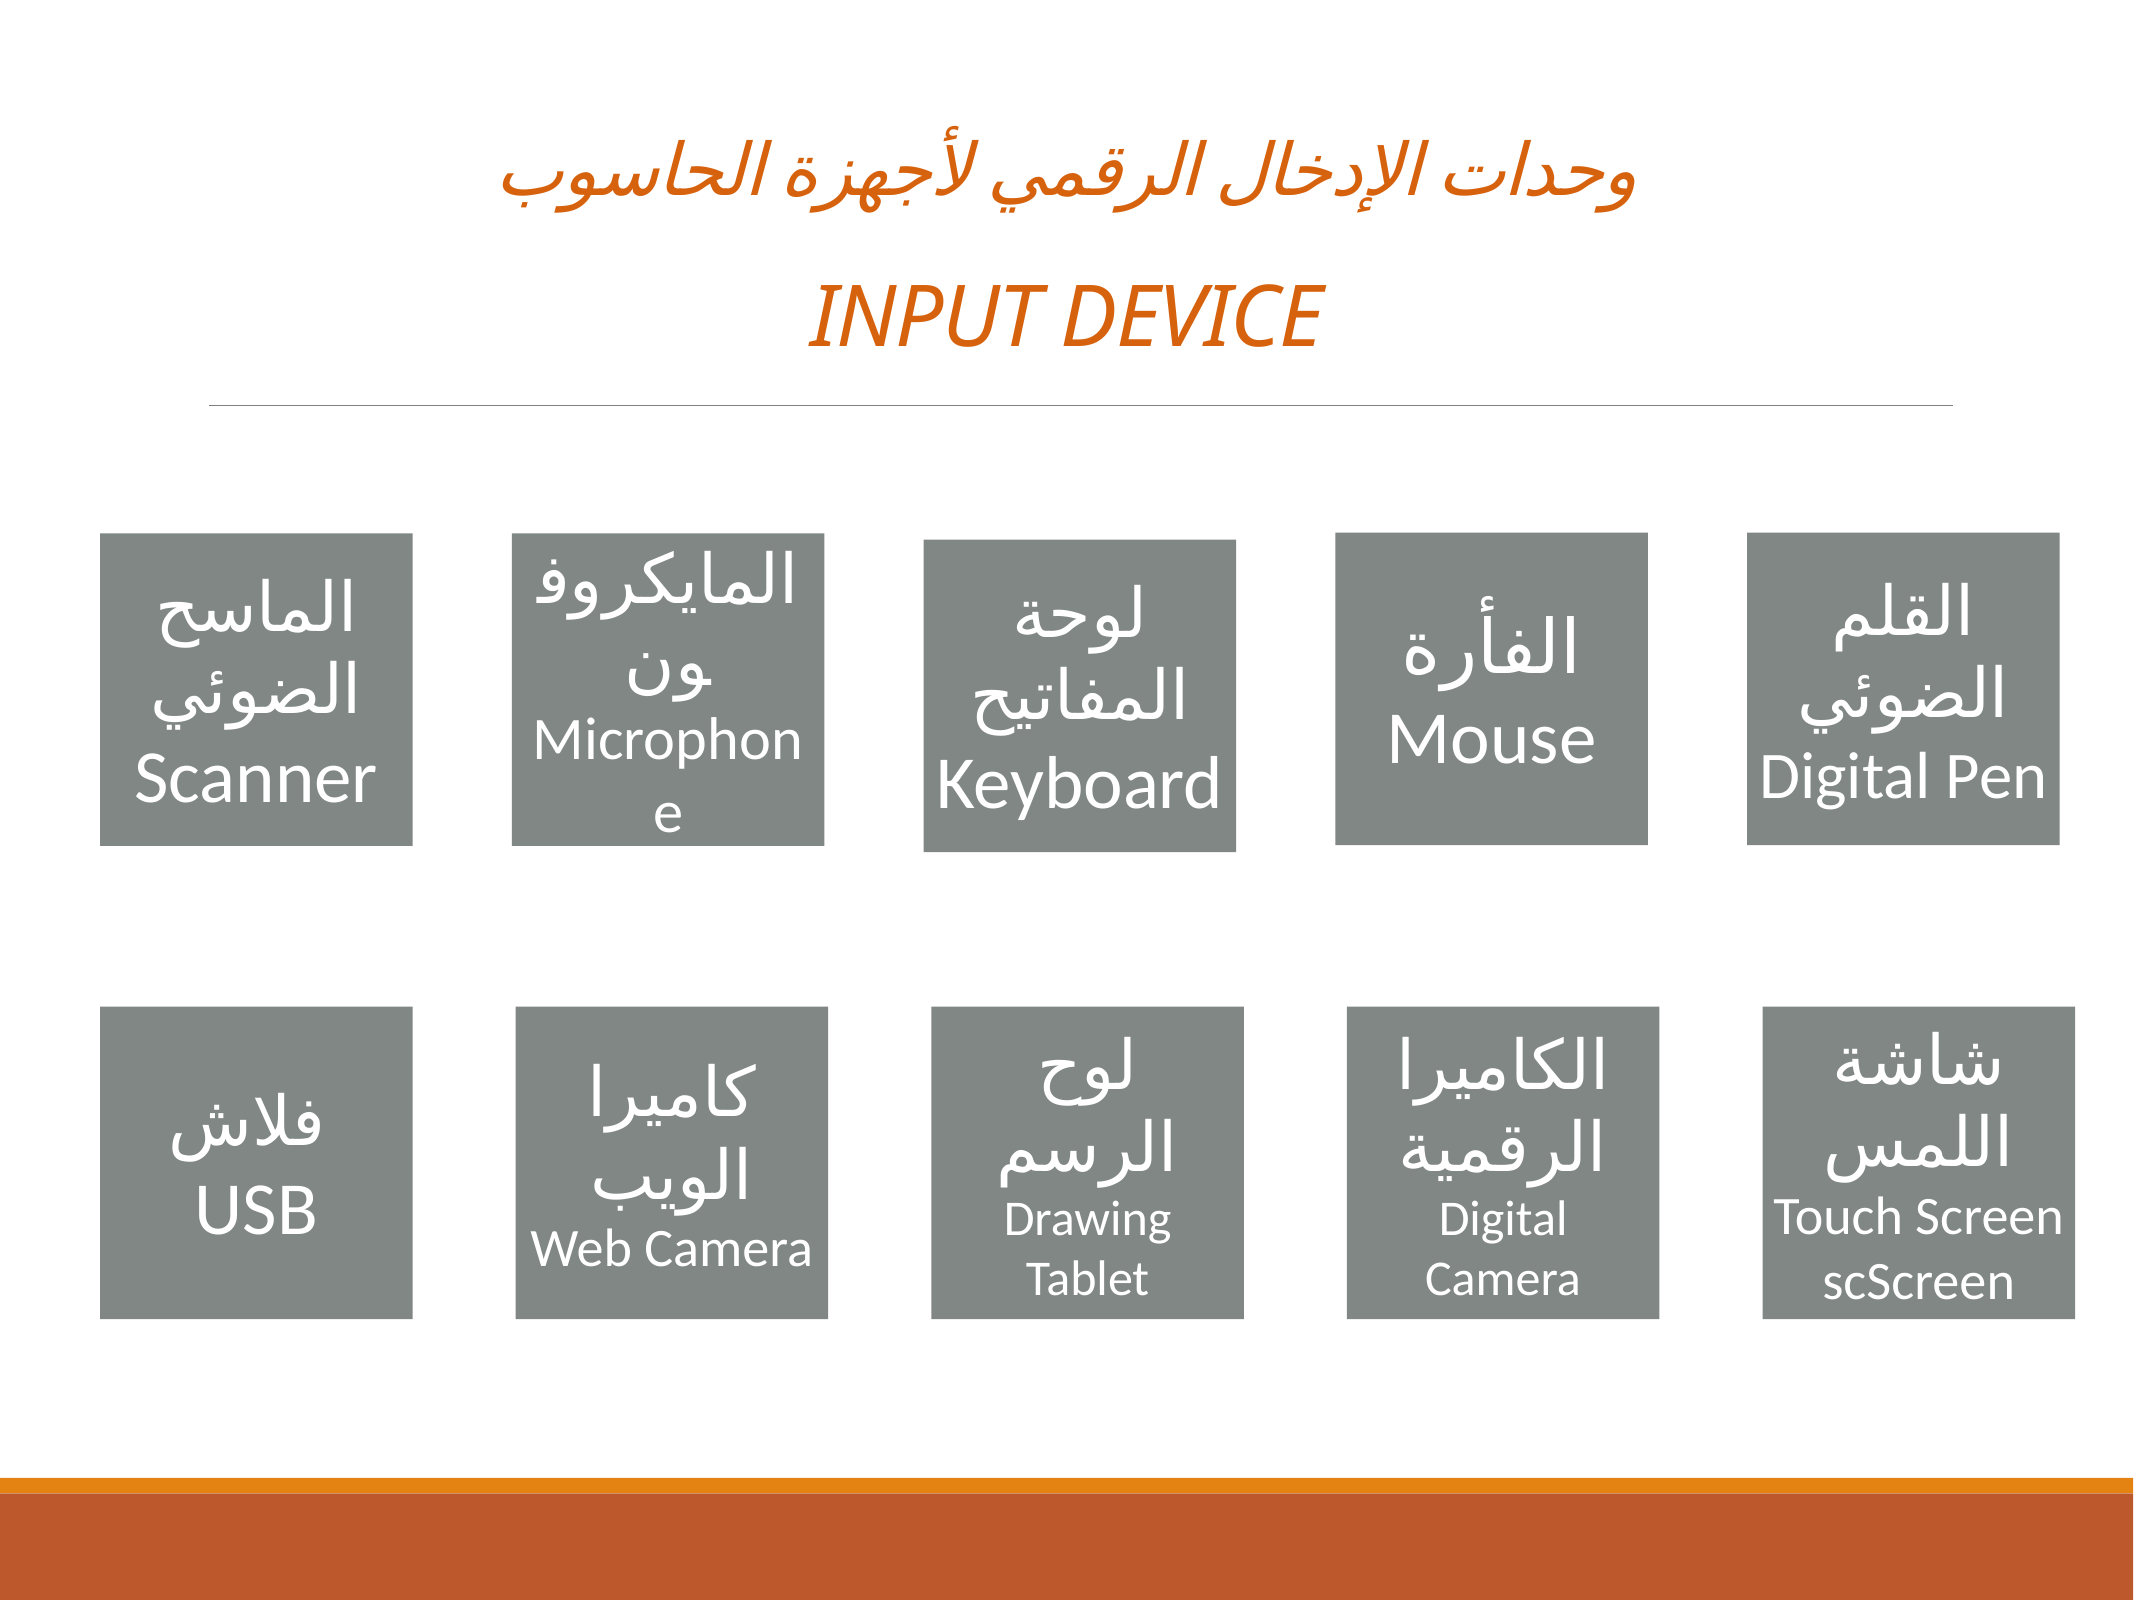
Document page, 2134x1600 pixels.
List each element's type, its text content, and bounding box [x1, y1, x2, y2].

text_box القلم الضوئي Digital Pen [1747, 532, 2060, 846]
text_box لوحة المفاتيح Keyboard [923, 539, 1237, 853]
text_box المايكروفون Microphone [511, 533, 825, 846]
text_box شاشة اللمس Touch Screen scScreen [1762, 1006, 2076, 1320]
text_box لوح الرسم Drawing Tablet [931, 1006, 1244, 1320]
title وحدات الإدخال الرقمي لأجهزة الحاسوب Input device [58, 71, 2076, 372]
text_box فلاش USB [100, 1006, 413, 1320]
text_box الماسح الضوئي Scanner [100, 533, 413, 846]
text_box الكاميرا الرقمية Digital Camera [1346, 1006, 1660, 1320]
text_box الفأرة Mouse [1335, 532, 1648, 846]
text_box كاميرا الويب Web Camera [515, 1006, 829, 1320]
